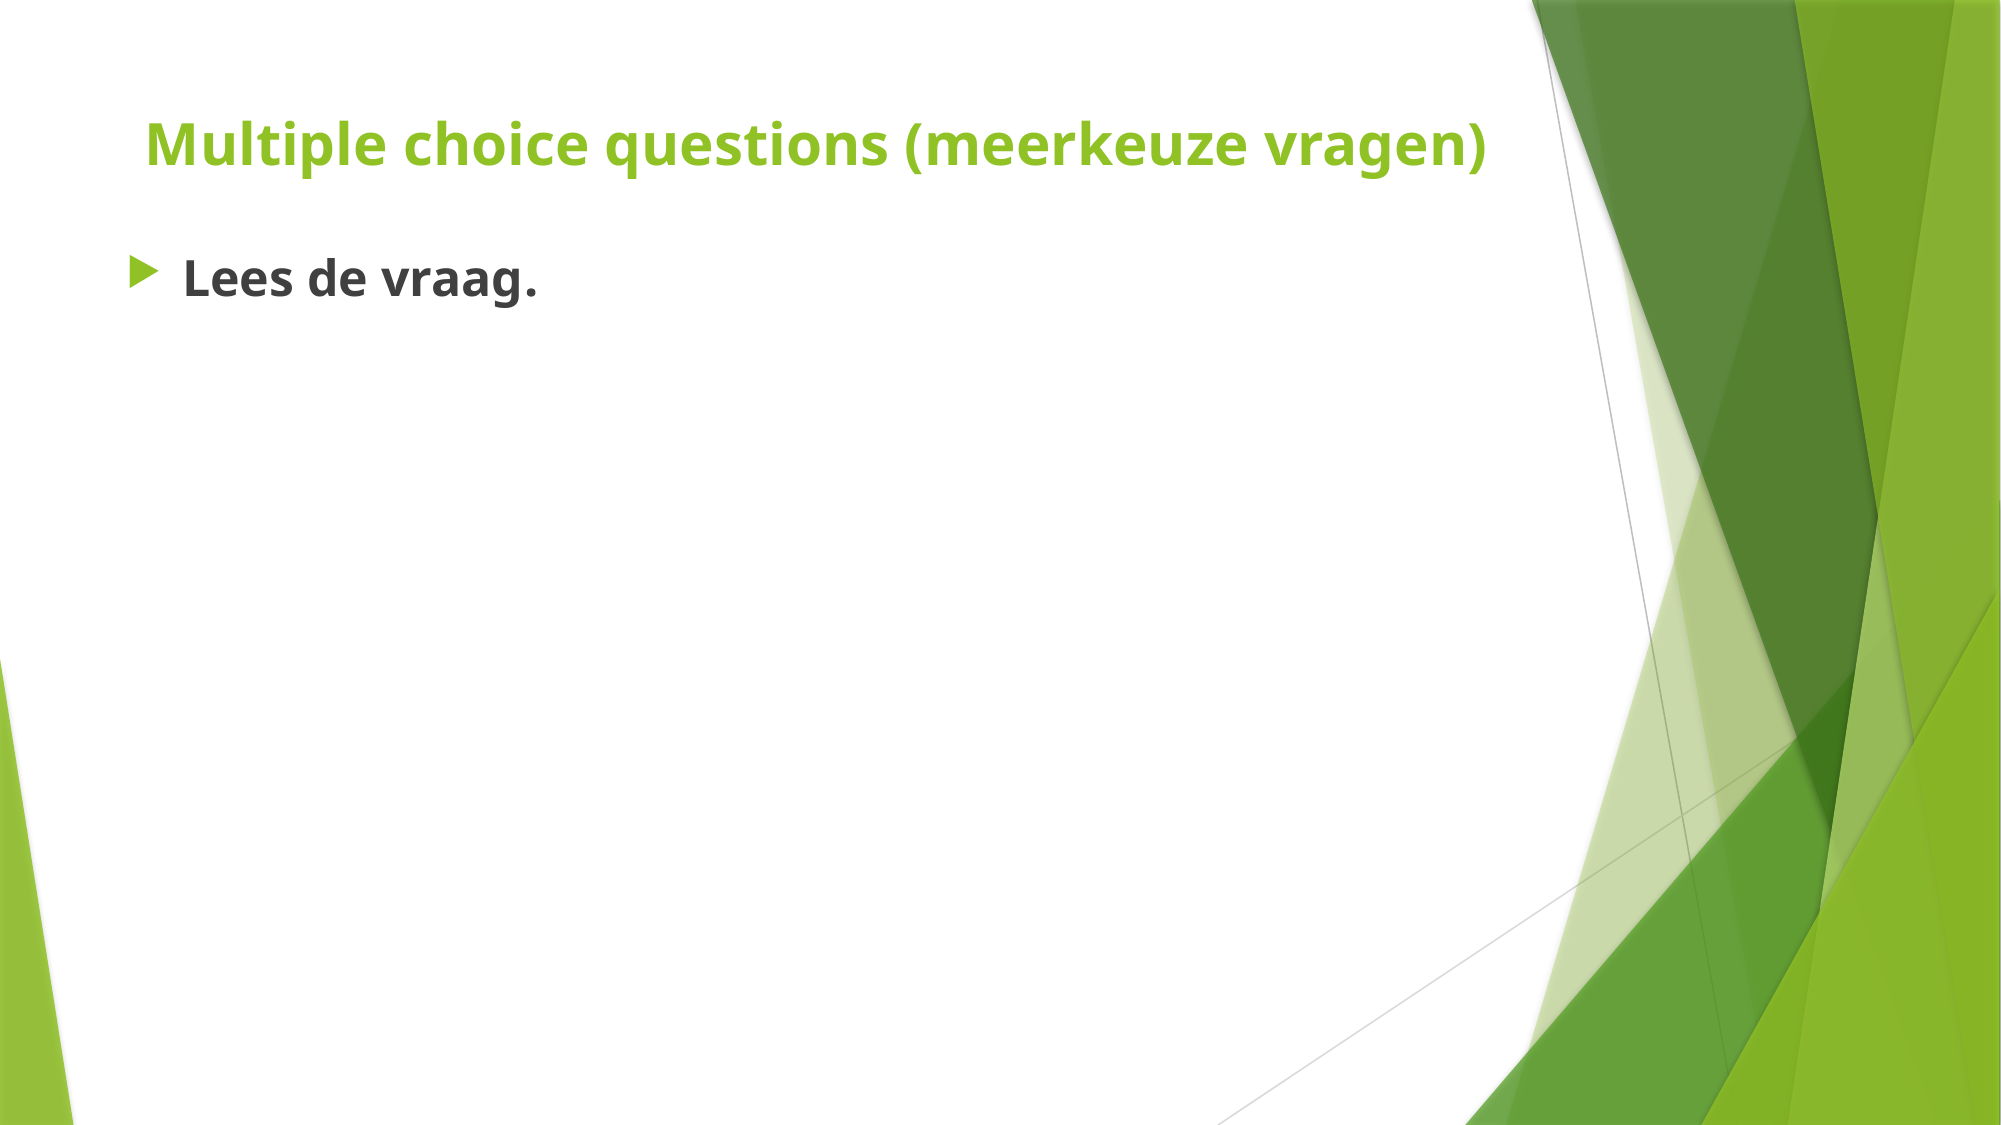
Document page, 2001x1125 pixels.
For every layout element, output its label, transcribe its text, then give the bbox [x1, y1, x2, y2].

list Lees de vraag. [111, 239, 1522, 991]
title Multiple choice questions (meerkeuze vragen) [111, 99, 1522, 239]
